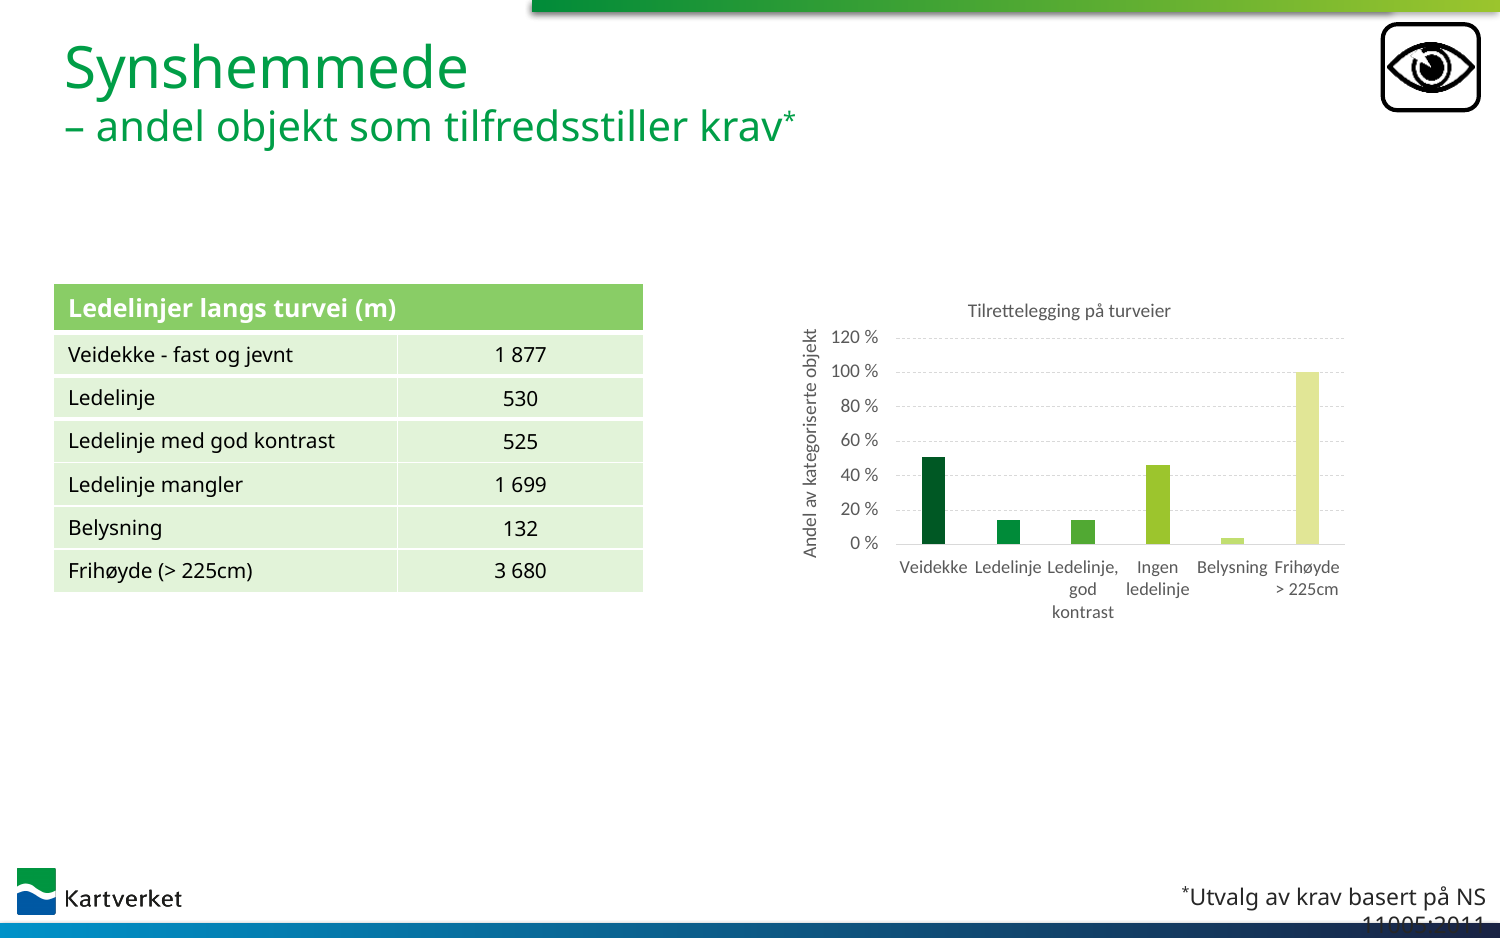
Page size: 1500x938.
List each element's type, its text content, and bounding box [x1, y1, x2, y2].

picture [791, 291, 1348, 630]
table_cell Belysning [54, 507, 397, 548]
table_cell 3 680 [398, 550, 643, 592]
table_cell Ledelinje [54, 378, 397, 417]
table_cell 132 [398, 507, 643, 548]
table_cell Ledelinje mangler [54, 463, 397, 505]
table_cell Ledelinje med god kontrast [54, 421, 397, 462]
text_box *Utvalg av krav basert på NS 11005:2011 [1068, 873, 1500, 938]
table_cell Frihøyde (> 225cm) [54, 550, 397, 592]
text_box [1382, 24, 1480, 111]
text_box Synshemmede – andel objekt som tilfredsstiller krav* [49, 24, 1431, 158]
table_cell 1 699 [398, 463, 643, 505]
table_cell Veidekke - fast og jevnt [54, 335, 397, 374]
table_cell 1 877 [398, 335, 643, 374]
table_cell 525 [398, 421, 643, 462]
table_header Ledelinjer langs turvei (m) [54, 284, 643, 330]
table_cell 530 [398, 378, 643, 417]
